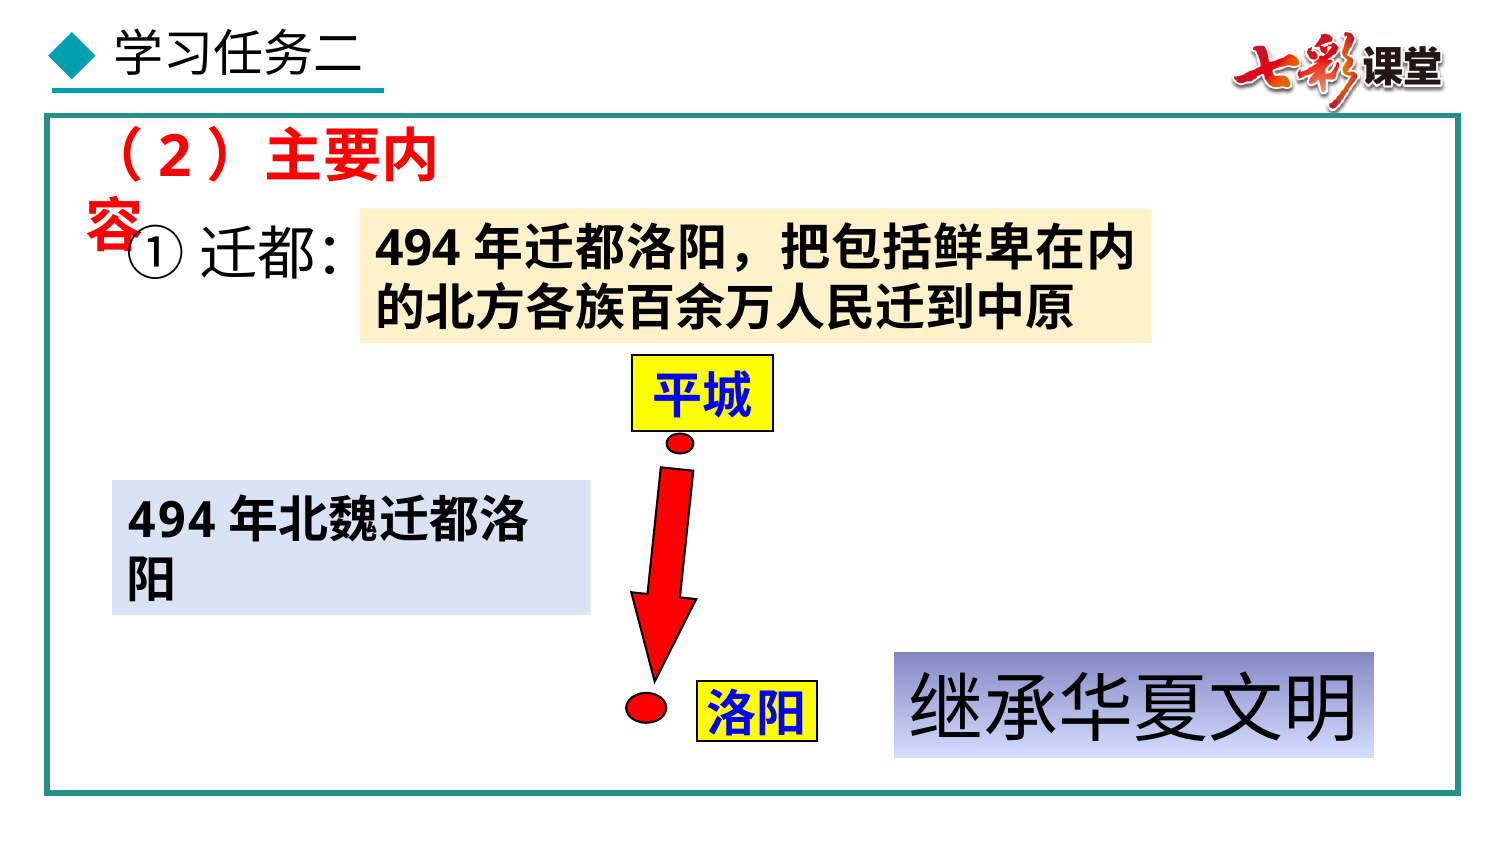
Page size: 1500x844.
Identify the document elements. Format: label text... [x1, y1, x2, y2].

text_box ①迁都： [112, 208, 360, 294]
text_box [625, 680, 818, 742]
text_box 494年迁都洛阳，把包括鲜卑在内的北方各族百余万人民迁到中原 [360, 208, 1152, 344]
text_box 494年北魏迁都洛阳 [112, 480, 591, 615]
text_box [631, 467, 697, 680]
picture [1228, 26, 1449, 113]
text_box 继承华夏文明 [894, 652, 1374, 758]
text_box （2）主要内容 [70, 110, 485, 266]
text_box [631, 354, 774, 454]
